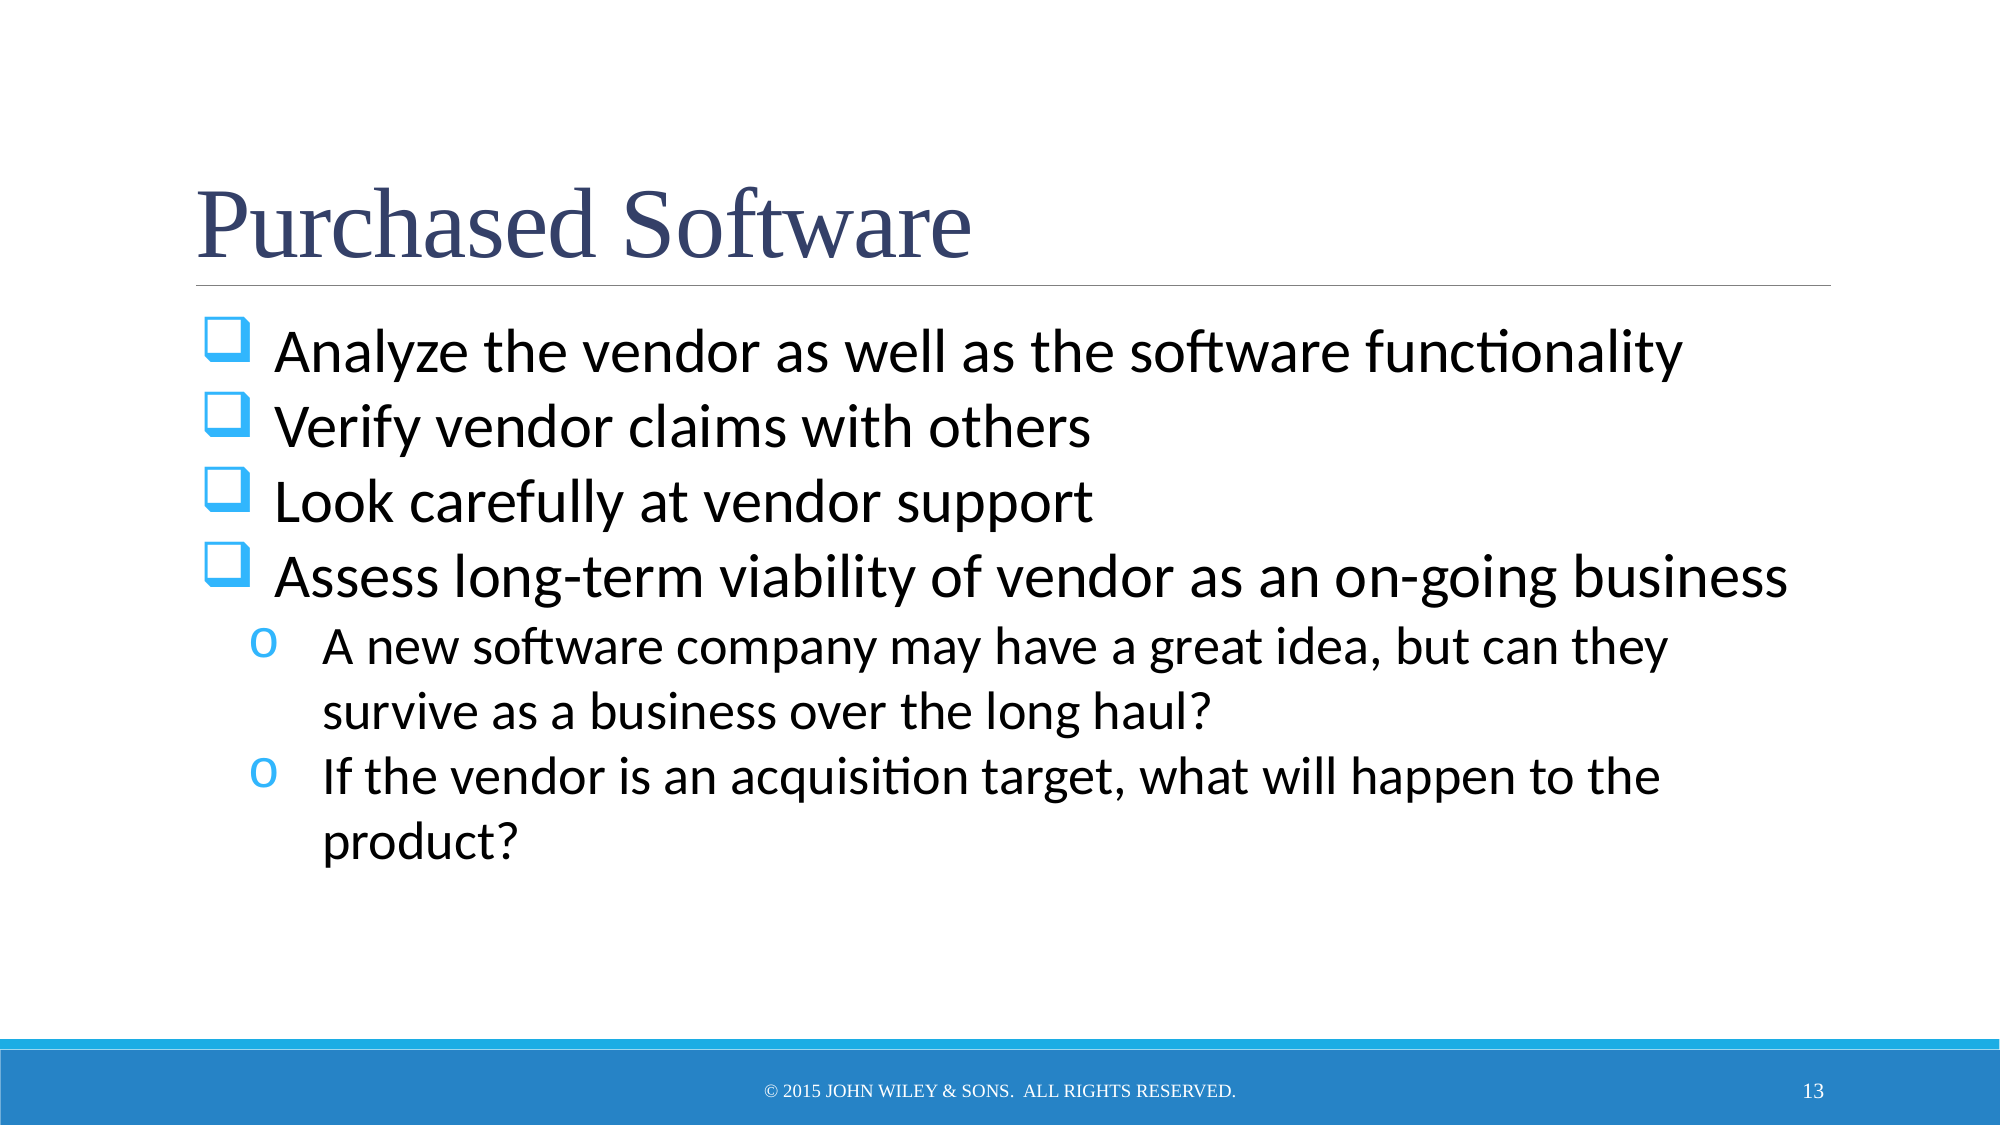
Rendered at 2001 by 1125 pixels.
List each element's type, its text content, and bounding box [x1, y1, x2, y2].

slide_number 13 [1624, 1059, 1840, 1120]
title Purchased Software [180, 47, 1830, 285]
footer © 2015 John Wiley & Sons. All Rights Reserved. [604, 1059, 1396, 1120]
list Analyze the vendor as well as the software functionality Verify vendor claims with others Look carefully at vendor support Assess long-term viability of vendor as an on-going business A new software company may have a great idea, but can they survive as a business over the long haul? If the vendor is an acquisition target, what will happen to the product? [180, 302, 1830, 963]
